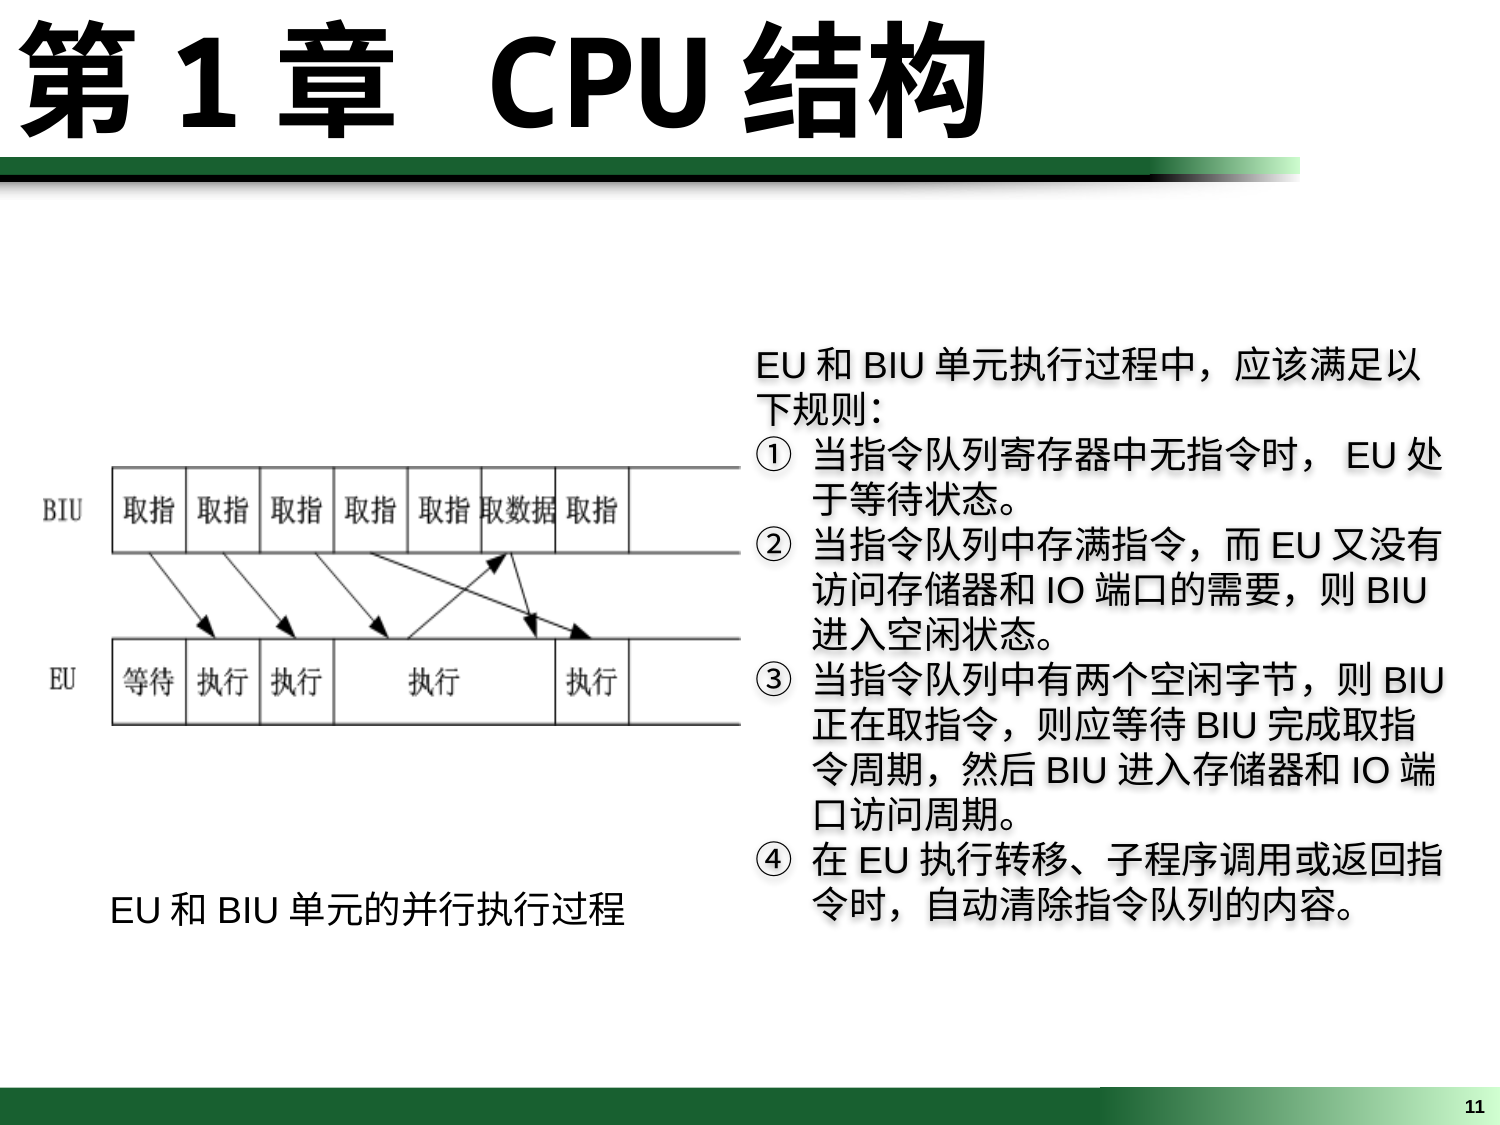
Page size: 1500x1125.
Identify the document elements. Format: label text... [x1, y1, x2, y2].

text_box 第1章 CPU结构 [0, 0, 1260, 163]
picture [0, 174, 1313, 200]
picture [43, 466, 741, 726]
slide_number 11 [1437, 1087, 1500, 1125]
text_box EU和BIU单元的并行执行过程 [94, 878, 641, 939]
text_box EU和BIU单元执行过程中，应该满足以下规则： 当指令队列寄存器中无指令时，EU处于等待状态。 当指令队列中存满指令，而EU又没有访问存储器和IO端口的需要，则BIU进入空闲状态。 当指令队列中有两个空闲字节，则BIU正在取指令，则应等待BIU完成取指令周期，然后BIU进入存储器和IO端口访问周期。 在EU执行转移、子程序调用或返回指令时，自动清除指令队列的内容。 [740, 333, 1468, 934]
